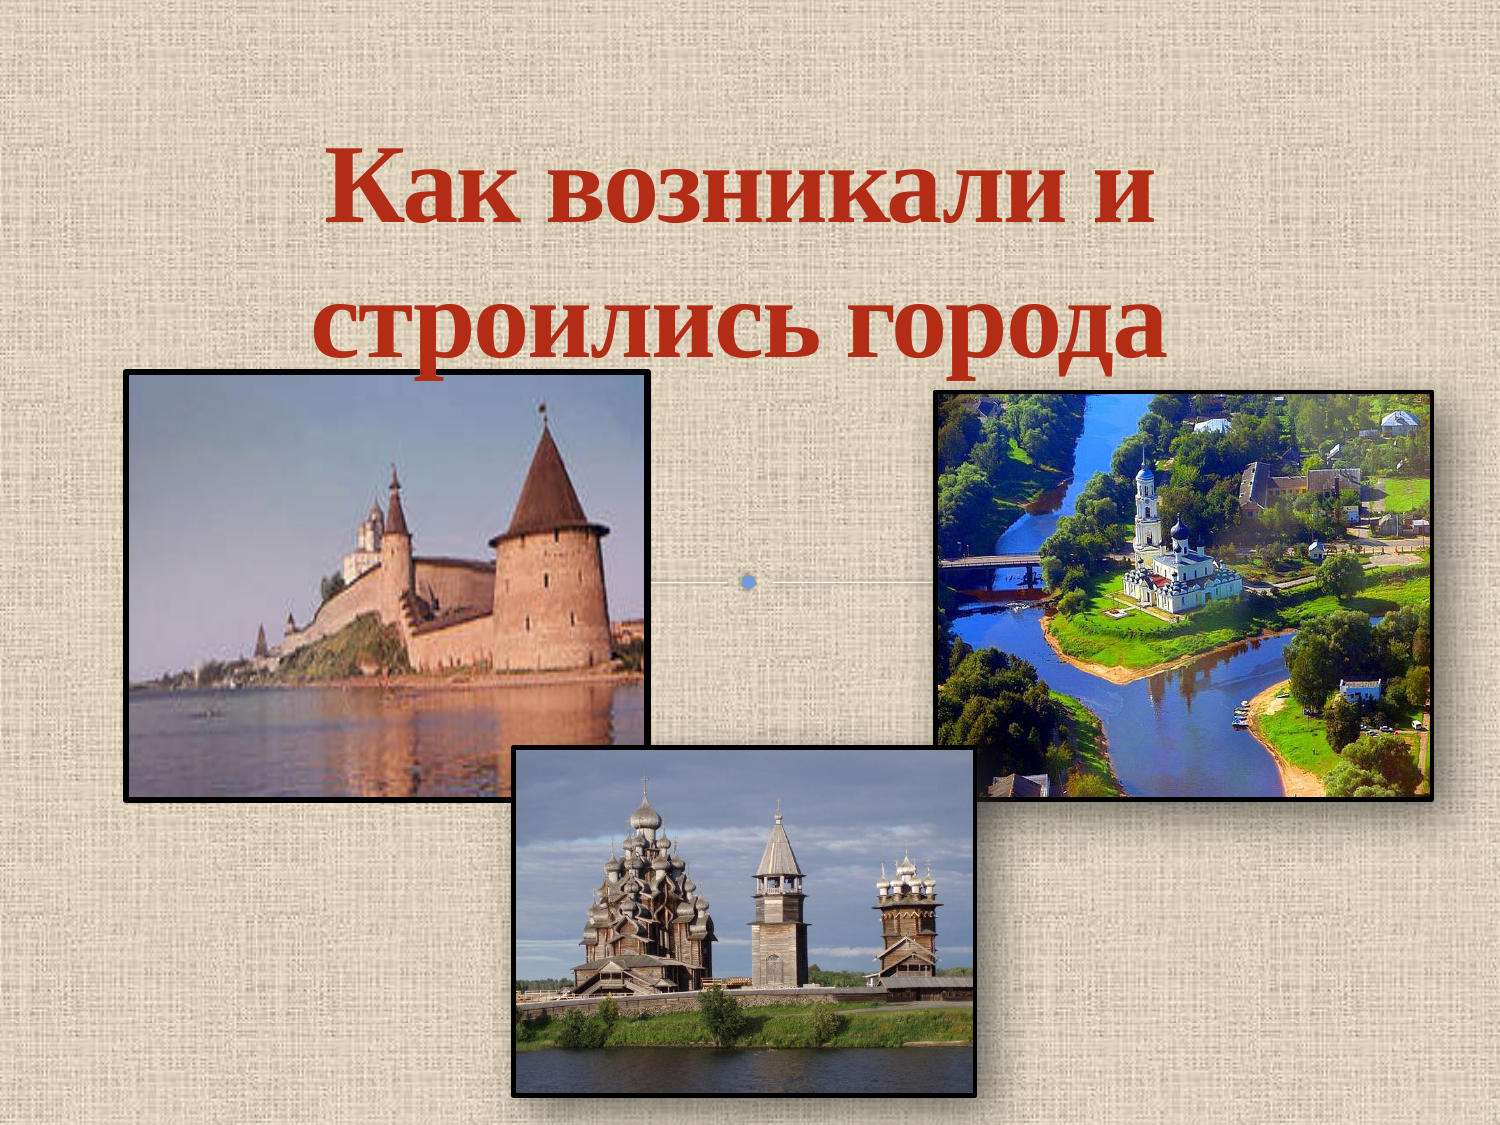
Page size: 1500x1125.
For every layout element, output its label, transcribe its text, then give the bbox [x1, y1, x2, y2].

picture [0, 0, 1500, 1125]
title Как возникали и строились города [58, 81, 1422, 407]
